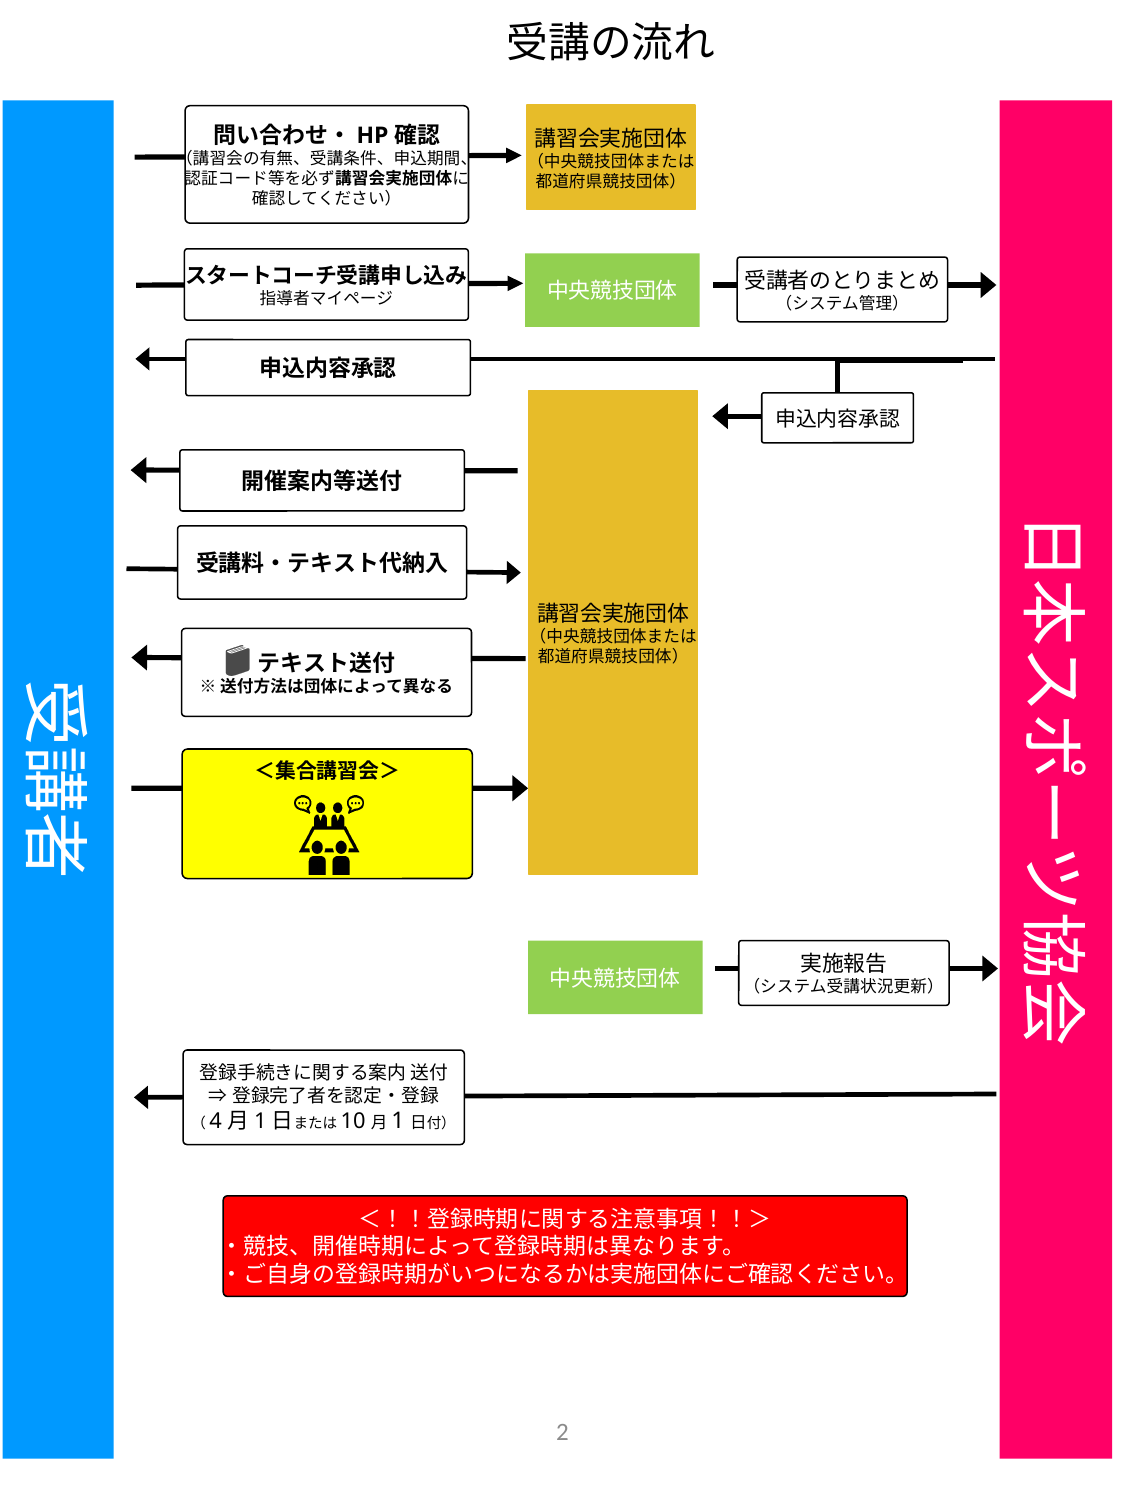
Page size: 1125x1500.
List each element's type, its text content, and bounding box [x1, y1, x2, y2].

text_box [134, 105, 522, 224]
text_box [712, 359, 964, 417]
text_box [131, 628, 526, 717]
text_box 申込内容承認 [761, 425, 914, 443]
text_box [135, 339, 996, 396]
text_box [130, 449, 518, 512]
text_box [712, 256, 997, 322]
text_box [131, 748, 529, 879]
text_box 中央競技団体 [525, 253, 700, 327]
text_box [126, 525, 521, 600]
text_box 2 [431, 1390, 694, 1471]
text_box 中央競技団体 [528, 940, 703, 1015]
text_box 受講者 [2, 100, 114, 1459]
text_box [135, 248, 524, 321]
picture [220, 645, 254, 676]
text_box 受講の流れ [432, 7, 790, 76]
text_box 講習会実施団体 （中央競技団体または 都道府県競技団体） [527, 105, 695, 210]
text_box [133, 1049, 997, 1145]
text_box 日本スポーツ協会 [999, 100, 1113, 1459]
text_box ＜！！登録時期に関する注意事項！！＞ ・競技、開催時期によって登録時期は異なります。 ・ご自身の登録時期がいつになるかは実施団体にご確認ください。 [223, 1195, 908, 1297]
text_box 講習会実施団体 （中央競技団体または 都道府県競技団体） [529, 404, 698, 875]
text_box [714, 940, 999, 1006]
